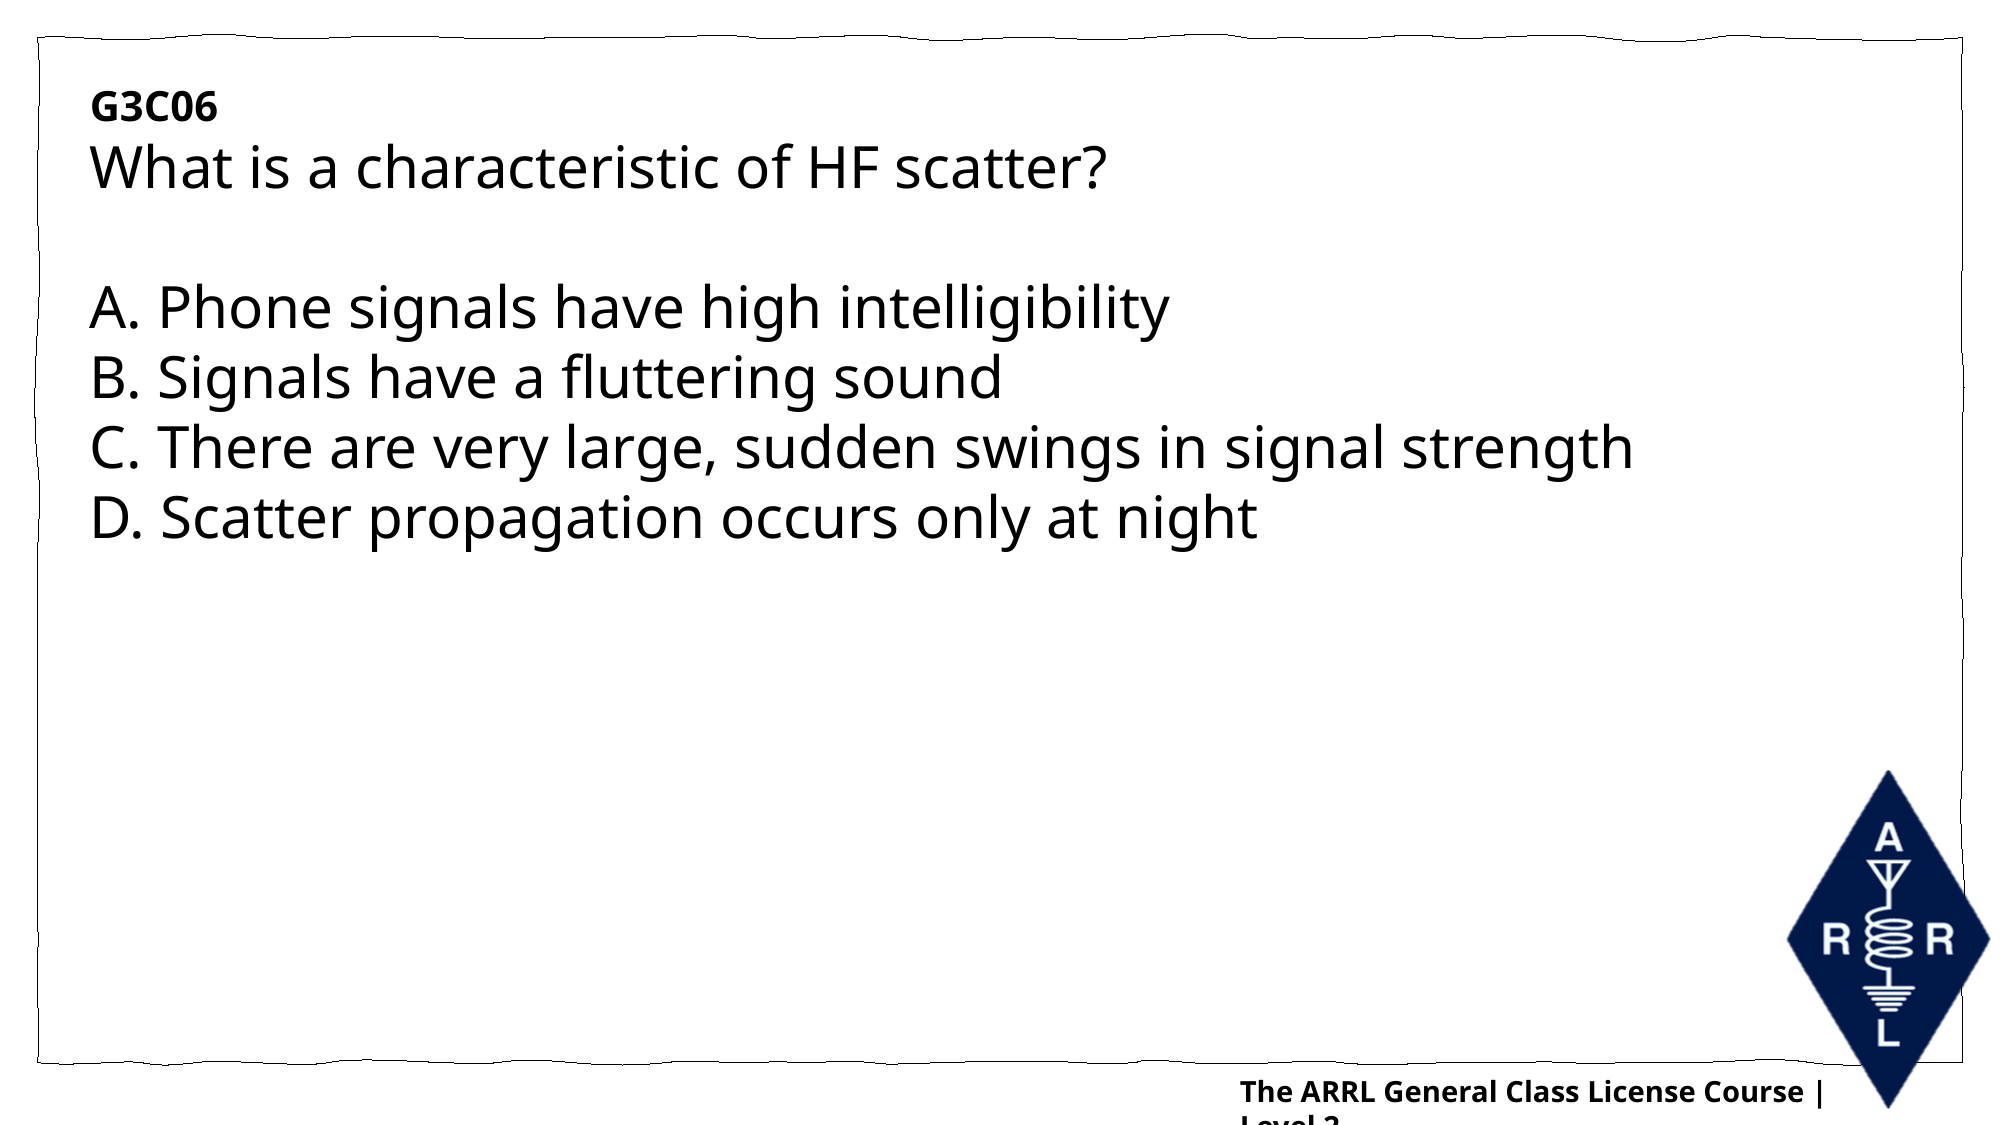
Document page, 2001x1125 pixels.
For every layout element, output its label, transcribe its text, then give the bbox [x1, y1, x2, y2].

picture [1773, 752, 1999, 1125]
text_box G3C06 What is a characteristic of HF scatter? A. Phone signals have high intelligibility B. Signals have a fluttering sound C. There are very large, sudden swings in signal strength D. Scatter propagation occurs only at night [75, 72, 1850, 558]
